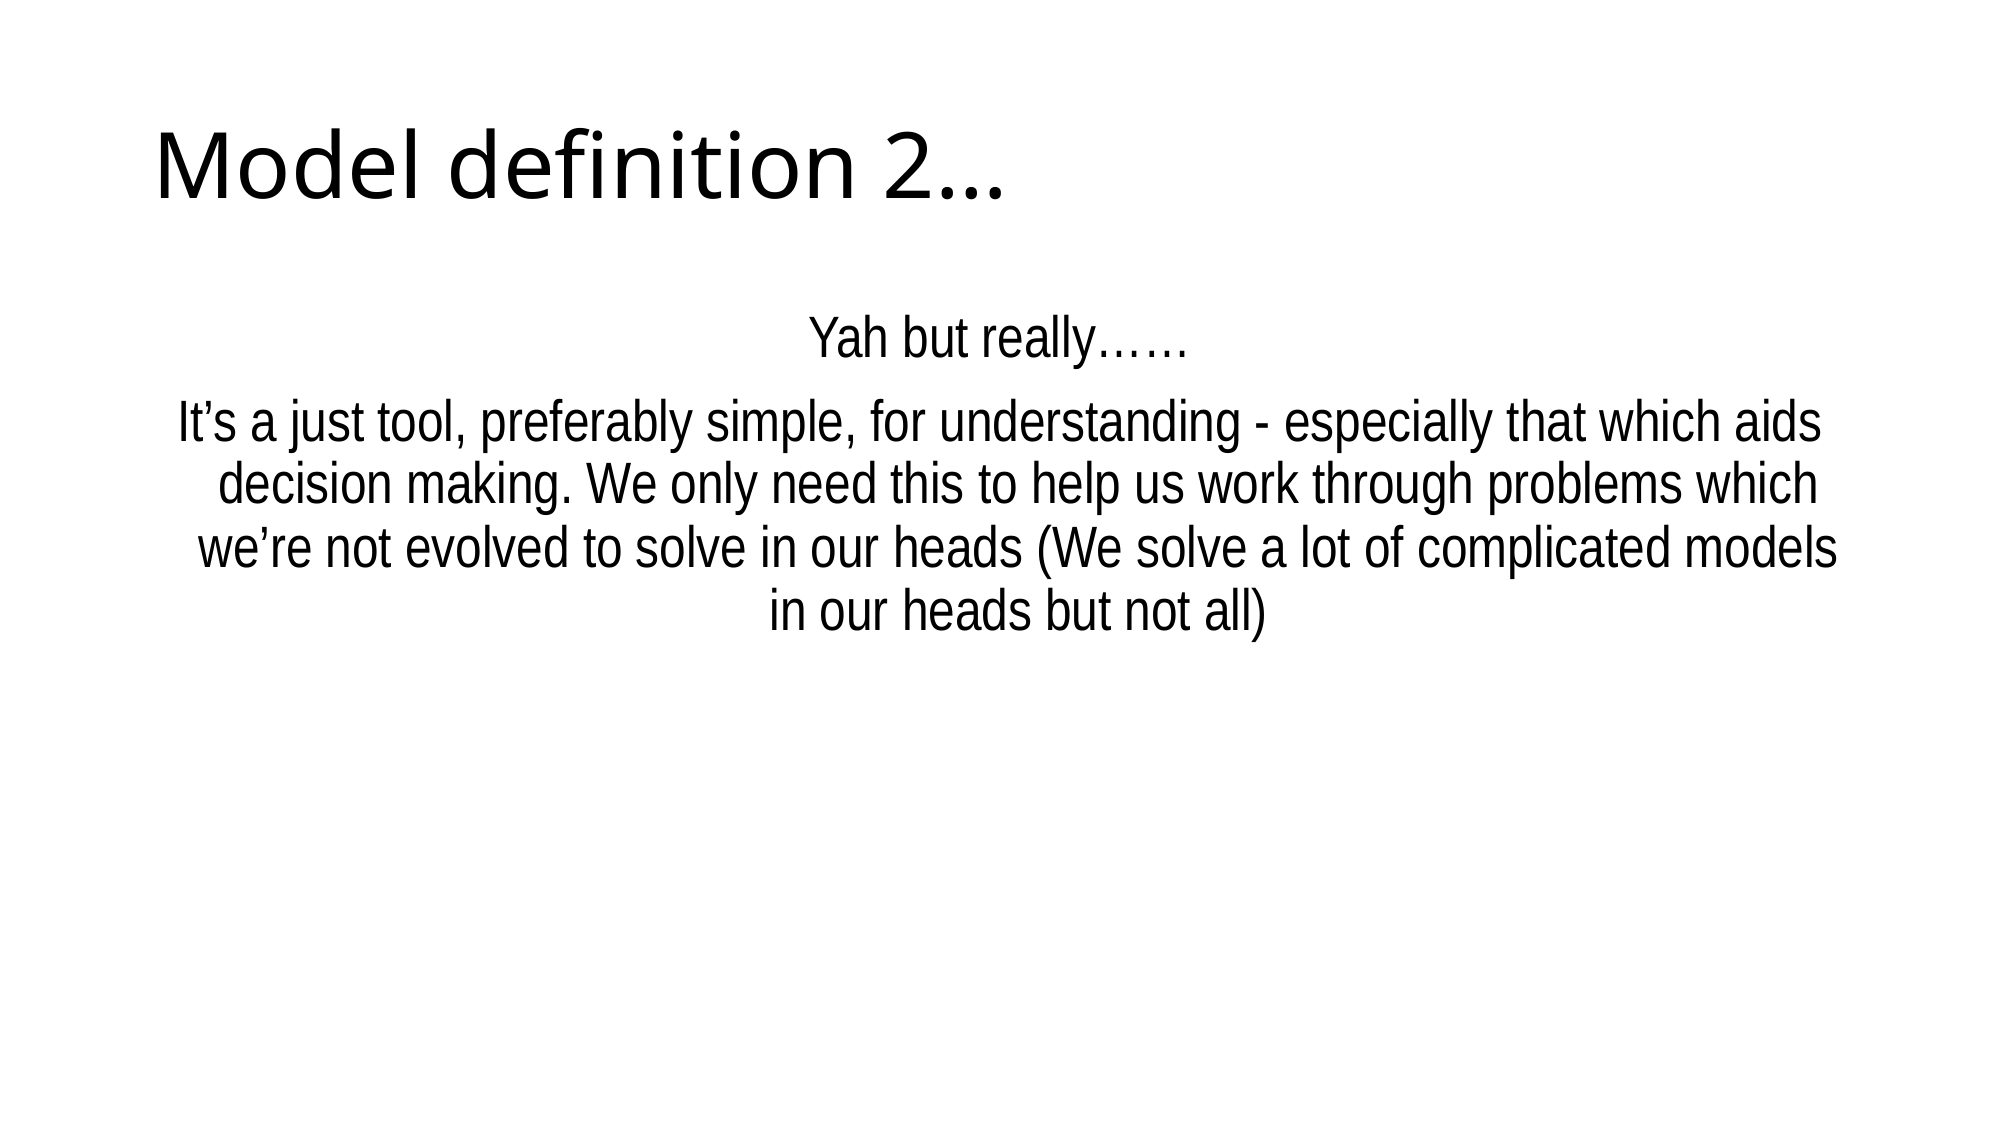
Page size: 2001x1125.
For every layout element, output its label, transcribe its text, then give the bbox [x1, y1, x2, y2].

list Yah but really…… It’s a just tool, preferably simple, for understanding - especially that which aids decision making. We only need this to help us work through problems which we’re not evolved to solve in our heads (We solve a lot of complicated models in our heads but not all) [137, 299, 1863, 1014]
title Model definition 2… [137, 59, 1863, 278]
